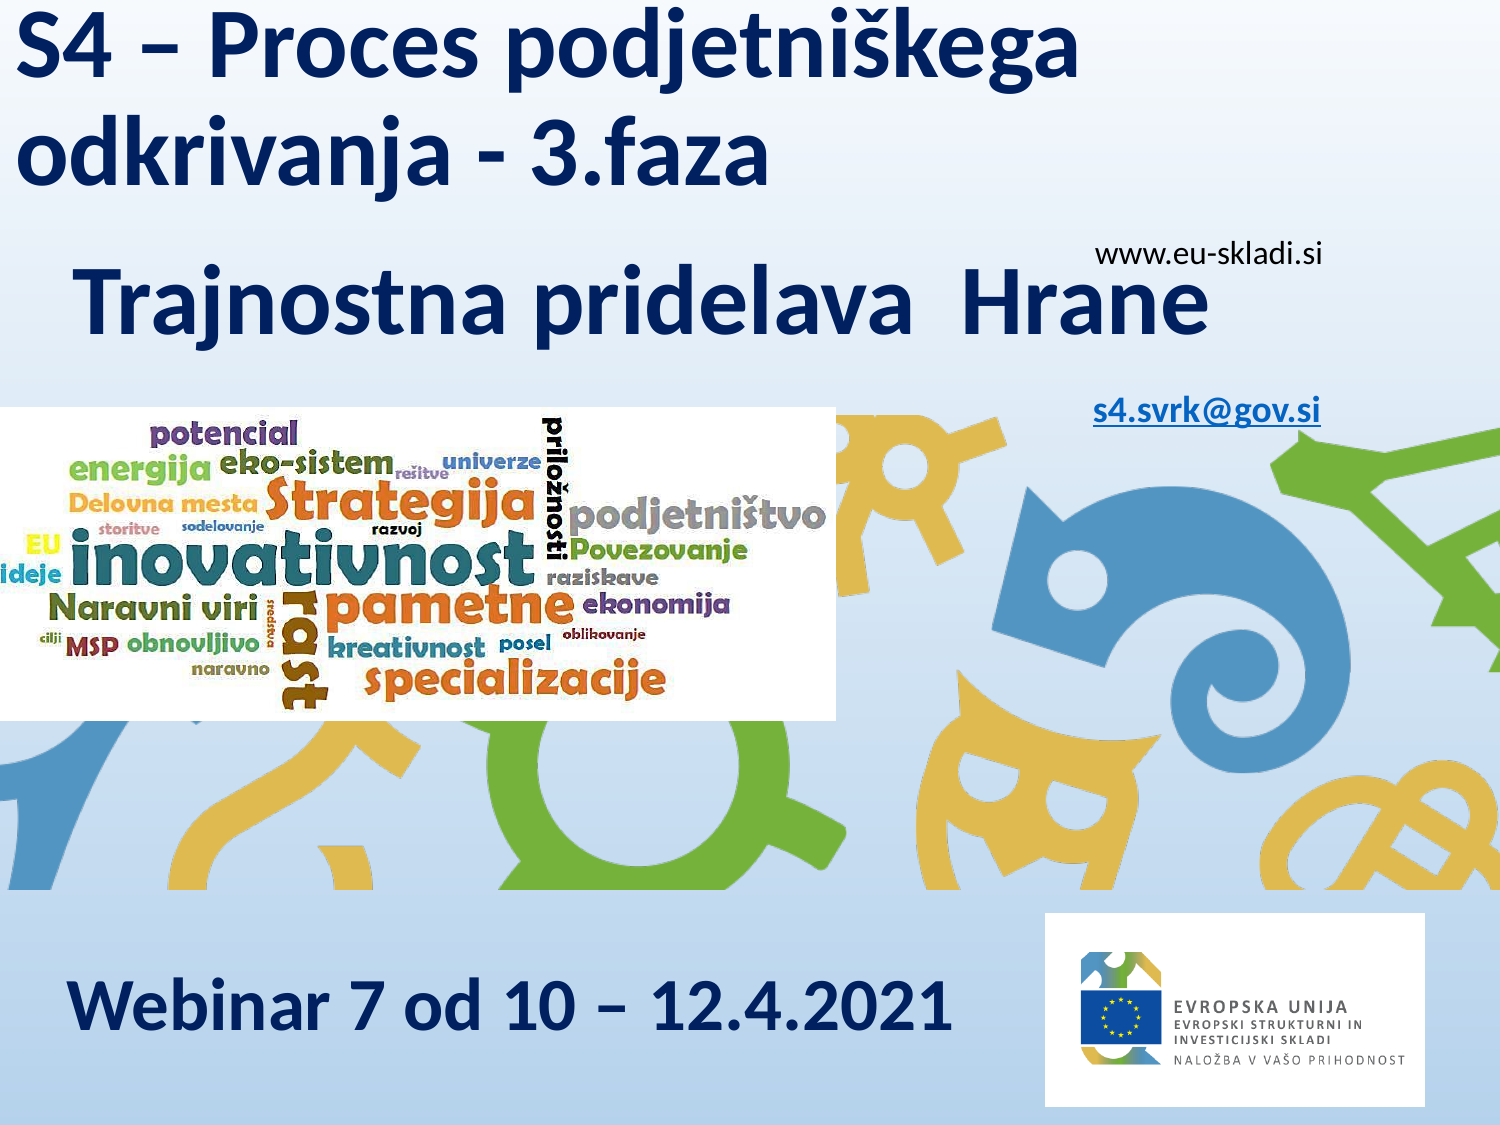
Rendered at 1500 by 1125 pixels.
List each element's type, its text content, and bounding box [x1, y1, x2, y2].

title S4 – Proces podjetniškega odkrivanja - 3.faza [0, 44, 1458, 255]
text_box s4.svrk@gov.si [1078, 377, 1336, 438]
picture [1180, 913, 1425, 1107]
picture [0, 407, 1500, 890]
text_box Webinar 7 od 10 – 12.4.2021 [51, 901, 1180, 1112]
text_box Trajnostna pridelava Hrane [0, 227, 1310, 362]
